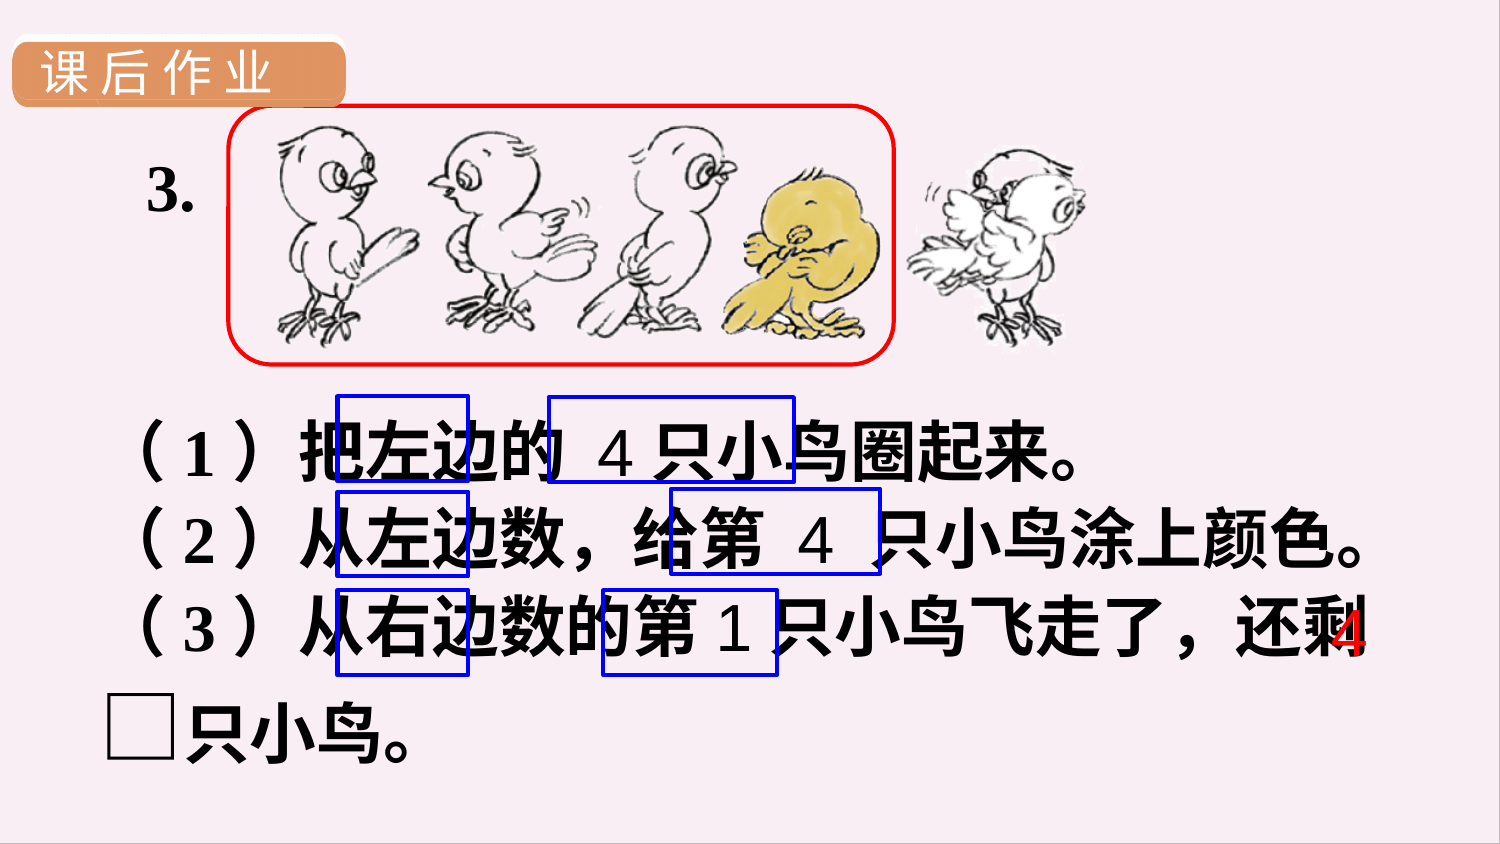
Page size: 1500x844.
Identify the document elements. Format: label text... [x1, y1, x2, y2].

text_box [12, 34, 373, 111]
text_box 4 [1307, 581, 1392, 677]
text_box [335, 490, 470, 578]
text_box [669, 487, 882, 576]
text_box [335, 588, 470, 677]
text_box [374, 105, 882, 119]
text_box [601, 588, 779, 677]
text_box [547, 395, 796, 484]
picture [0, 0, 1500, 844]
text_box [335, 394, 470, 483]
text_box （1）把左边的 4只小鸟圈起来。 （2）从左边数，给第 4 只小鸟涂上颜色。 （3）从右边数的第1只小鸟飞走了，还剩□只小鸟。 [85, 394, 1444, 783]
text_box 3. [131, 137, 228, 232]
text_box [228, 119, 875, 365]
